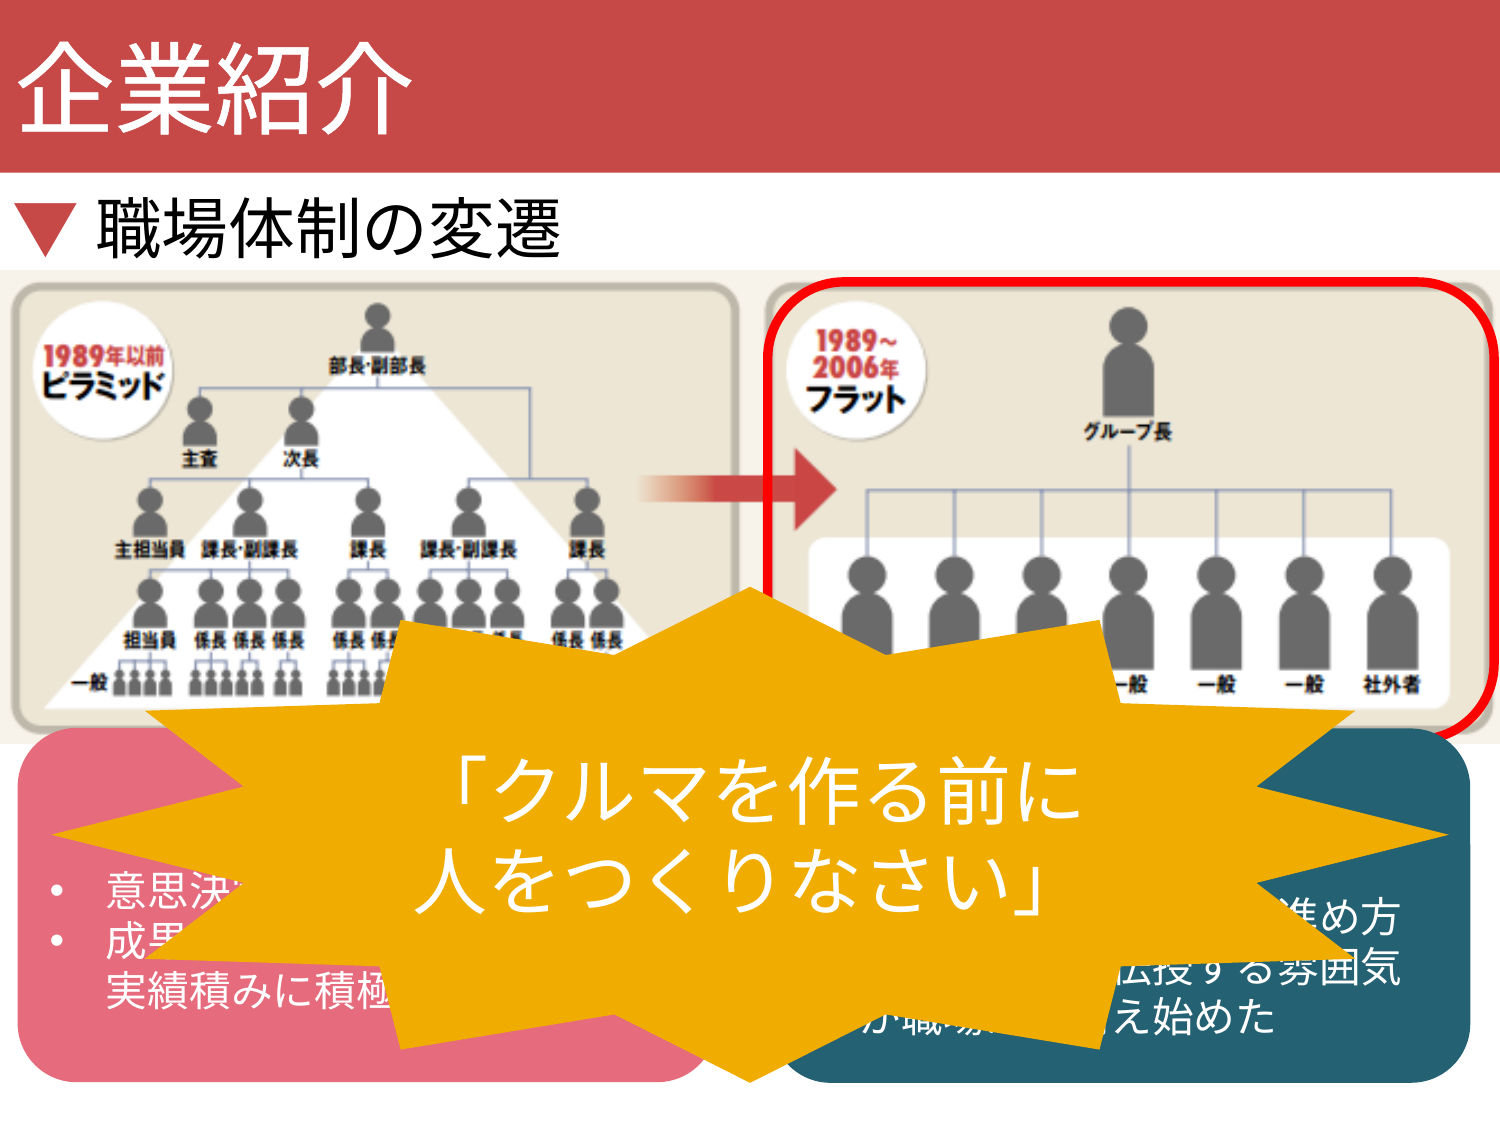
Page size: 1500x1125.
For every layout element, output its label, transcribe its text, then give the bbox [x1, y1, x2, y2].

picture [0, 269, 1500, 744]
text_box デメリット 上下関係の希薄化 トヨタの文化や仕事の進め方などを部下に伝授する雰囲気が職場から消え始めた [787, 752, 1473, 1085]
text_box 企業紹介 [0, 0, 1500, 175]
text_box ▼職場体制の変遷 [0, 179, 1435, 268]
text_box メリット 意思決定の迅速化 成果主義により管理職の者も実績積みに積極的になる [15, 752, 704, 1085]
text_box 「クルマを作る前に 人をつくりなさい」 [49, 752, 1452, 1085]
